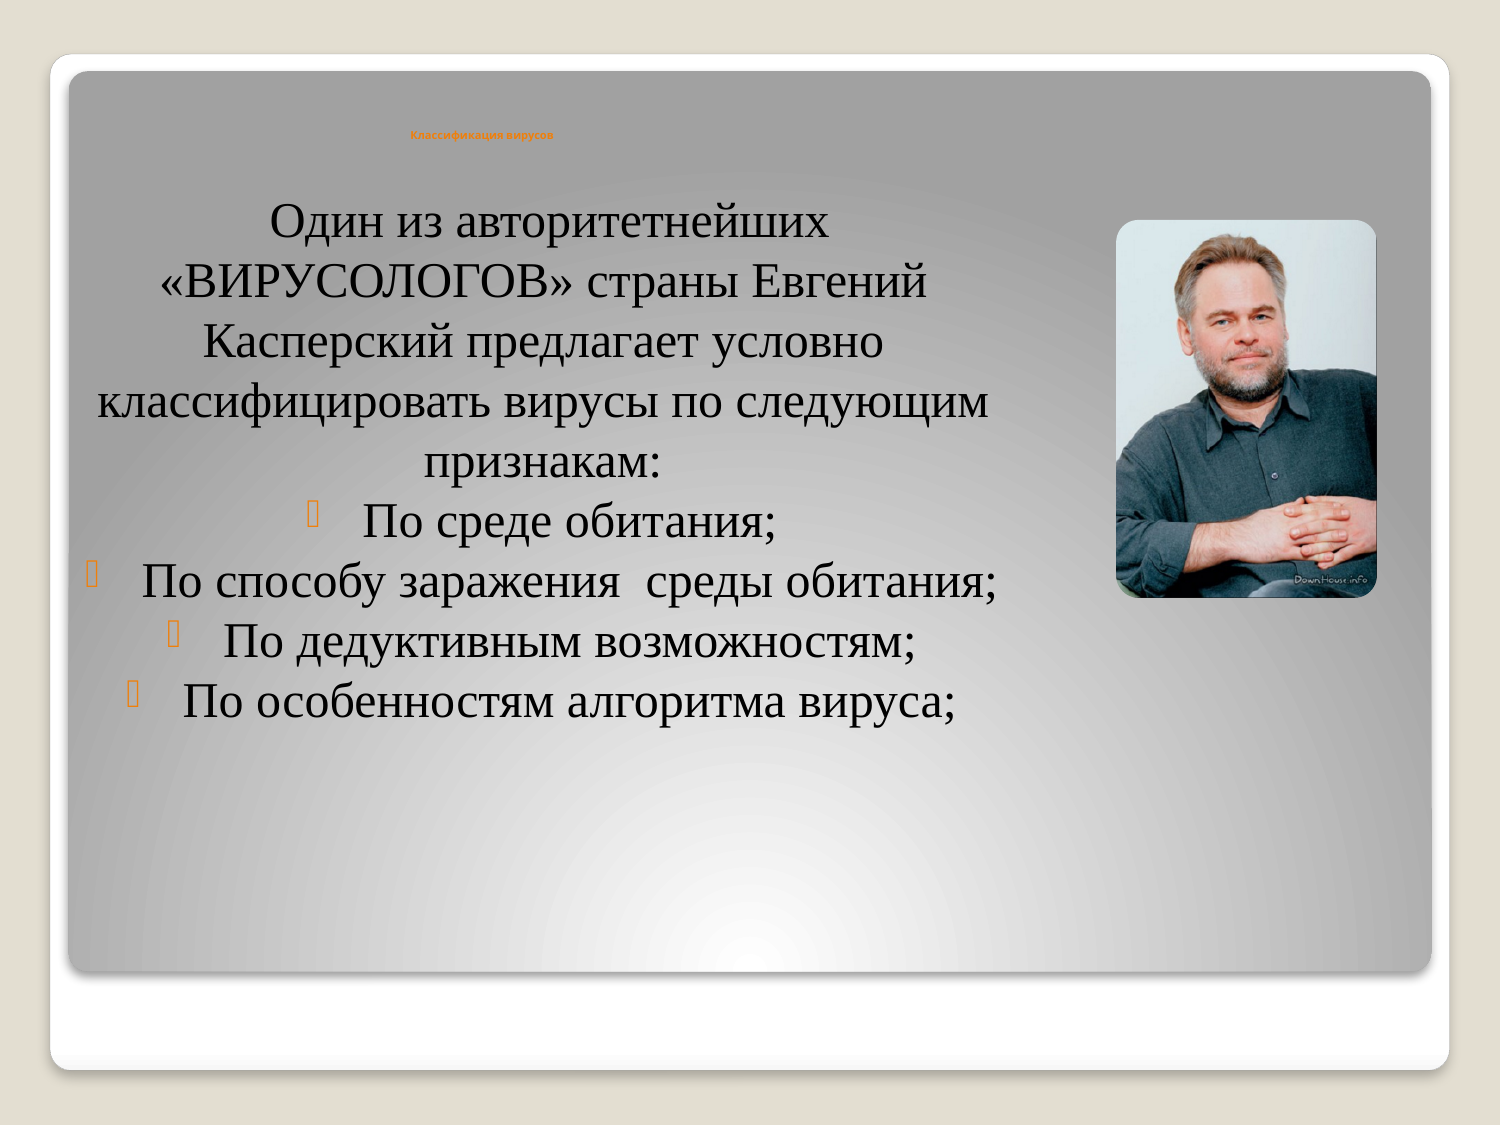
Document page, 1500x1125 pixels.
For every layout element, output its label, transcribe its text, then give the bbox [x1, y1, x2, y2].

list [1115, 219, 1378, 599]
list Один из авторитетнейших «ВИРУСОЛОГОВ» страны Евгений Касперский предлагает условно классифицировать вирусы по следующим признакам: По среде обитания; По способу заражения среды обитания; По дедуктивным возможностям; По особенностям алгоритма вируса; [29, 172, 1058, 925]
title Классификация вирусов [395, 54, 1223, 149]
